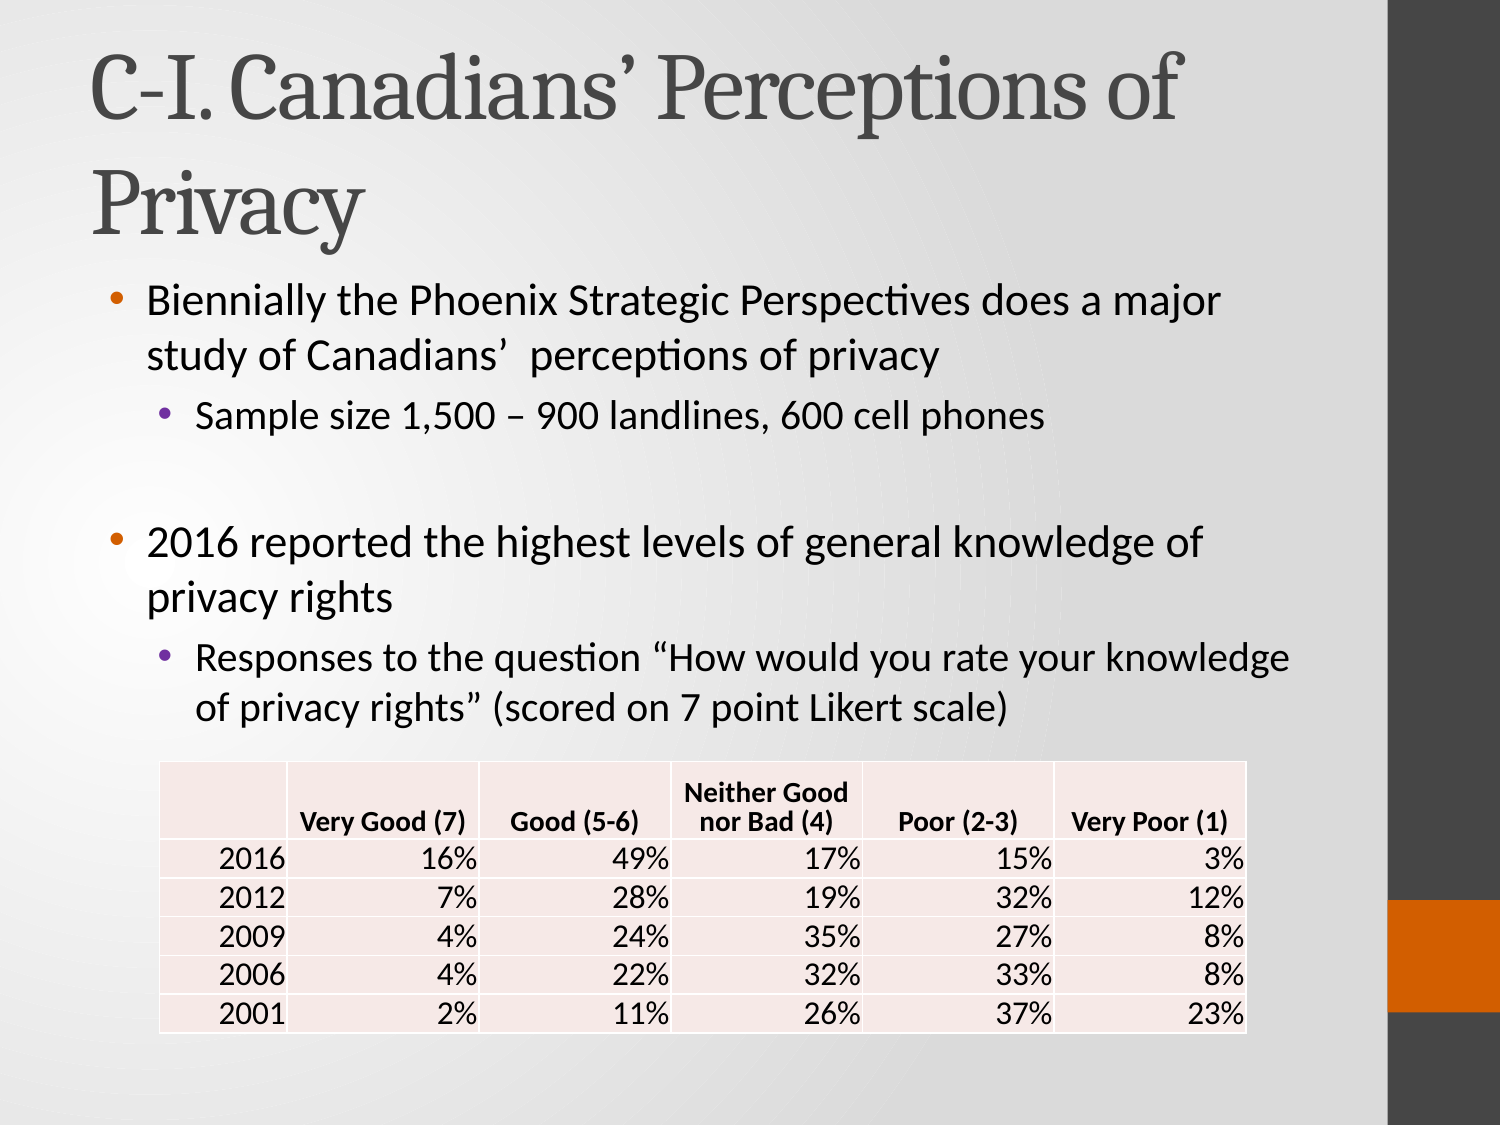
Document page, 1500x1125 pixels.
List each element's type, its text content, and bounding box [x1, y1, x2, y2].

table_cell 17% [672, 840, 862, 877]
table_cell 4% [288, 956, 478, 993]
table_cell 8% [1055, 917, 1245, 955]
table_cell 35% [672, 917, 862, 955]
table_cell 33% [863, 956, 1053, 993]
table_cell 7% [288, 879, 478, 916]
table_cell 11% [480, 995, 670, 1032]
title C-I. Canadians’ Perceptions of Privacy [75, 45, 1325, 233]
list Biennially the Phoenix Strategic Perspectives does a major study of Canadians’ perceptions of privacy Sample size 1,500 – 900 landlines, 600 cell phones 2016 reported the highest levels of general knowledge of privacy rights Responses to the question “How would you rate your knowledge of privacy rights” (scored on 7 point Likert scale) [75, 262, 1325, 1050]
table_cell 4% [288, 917, 478, 955]
table_cell 26% [672, 995, 862, 1032]
table_cell 2016 [160, 840, 286, 877]
table_cell 27% [863, 917, 1053, 955]
table_cell 28% [480, 879, 670, 916]
table_cell 2009 [160, 917, 286, 955]
table_cell 2006 [160, 956, 286, 993]
table_cell 32% [672, 956, 862, 993]
table_cell 19% [672, 879, 862, 916]
table_cell 2012 [160, 879, 286, 916]
table_cell 15% [863, 840, 1053, 877]
table_header Very Good (7) [288, 762, 478, 838]
table_header Good (5-6) [480, 762, 670, 838]
table_cell 2001 [160, 995, 286, 1032]
table_cell 24% [480, 917, 670, 955]
table_cell 37% [863, 995, 1053, 1032]
table_cell 22% [480, 956, 670, 993]
table_header Neither Good nor Bad (4) [672, 762, 862, 838]
table_header Poor (2-3) [863, 762, 1053, 838]
table_cell 32% [863, 879, 1053, 916]
table_header [160, 762, 286, 838]
table_cell 16% [288, 840, 478, 877]
table_cell 2% [288, 995, 478, 1032]
table_cell 23% [1055, 995, 1245, 1032]
table_cell 49% [480, 840, 670, 877]
table_header Very Poor (1) [1055, 762, 1245, 838]
table_cell 8% [1055, 956, 1245, 993]
table_cell 3% [1055, 840, 1245, 877]
table_cell 12% [1055, 879, 1245, 916]
